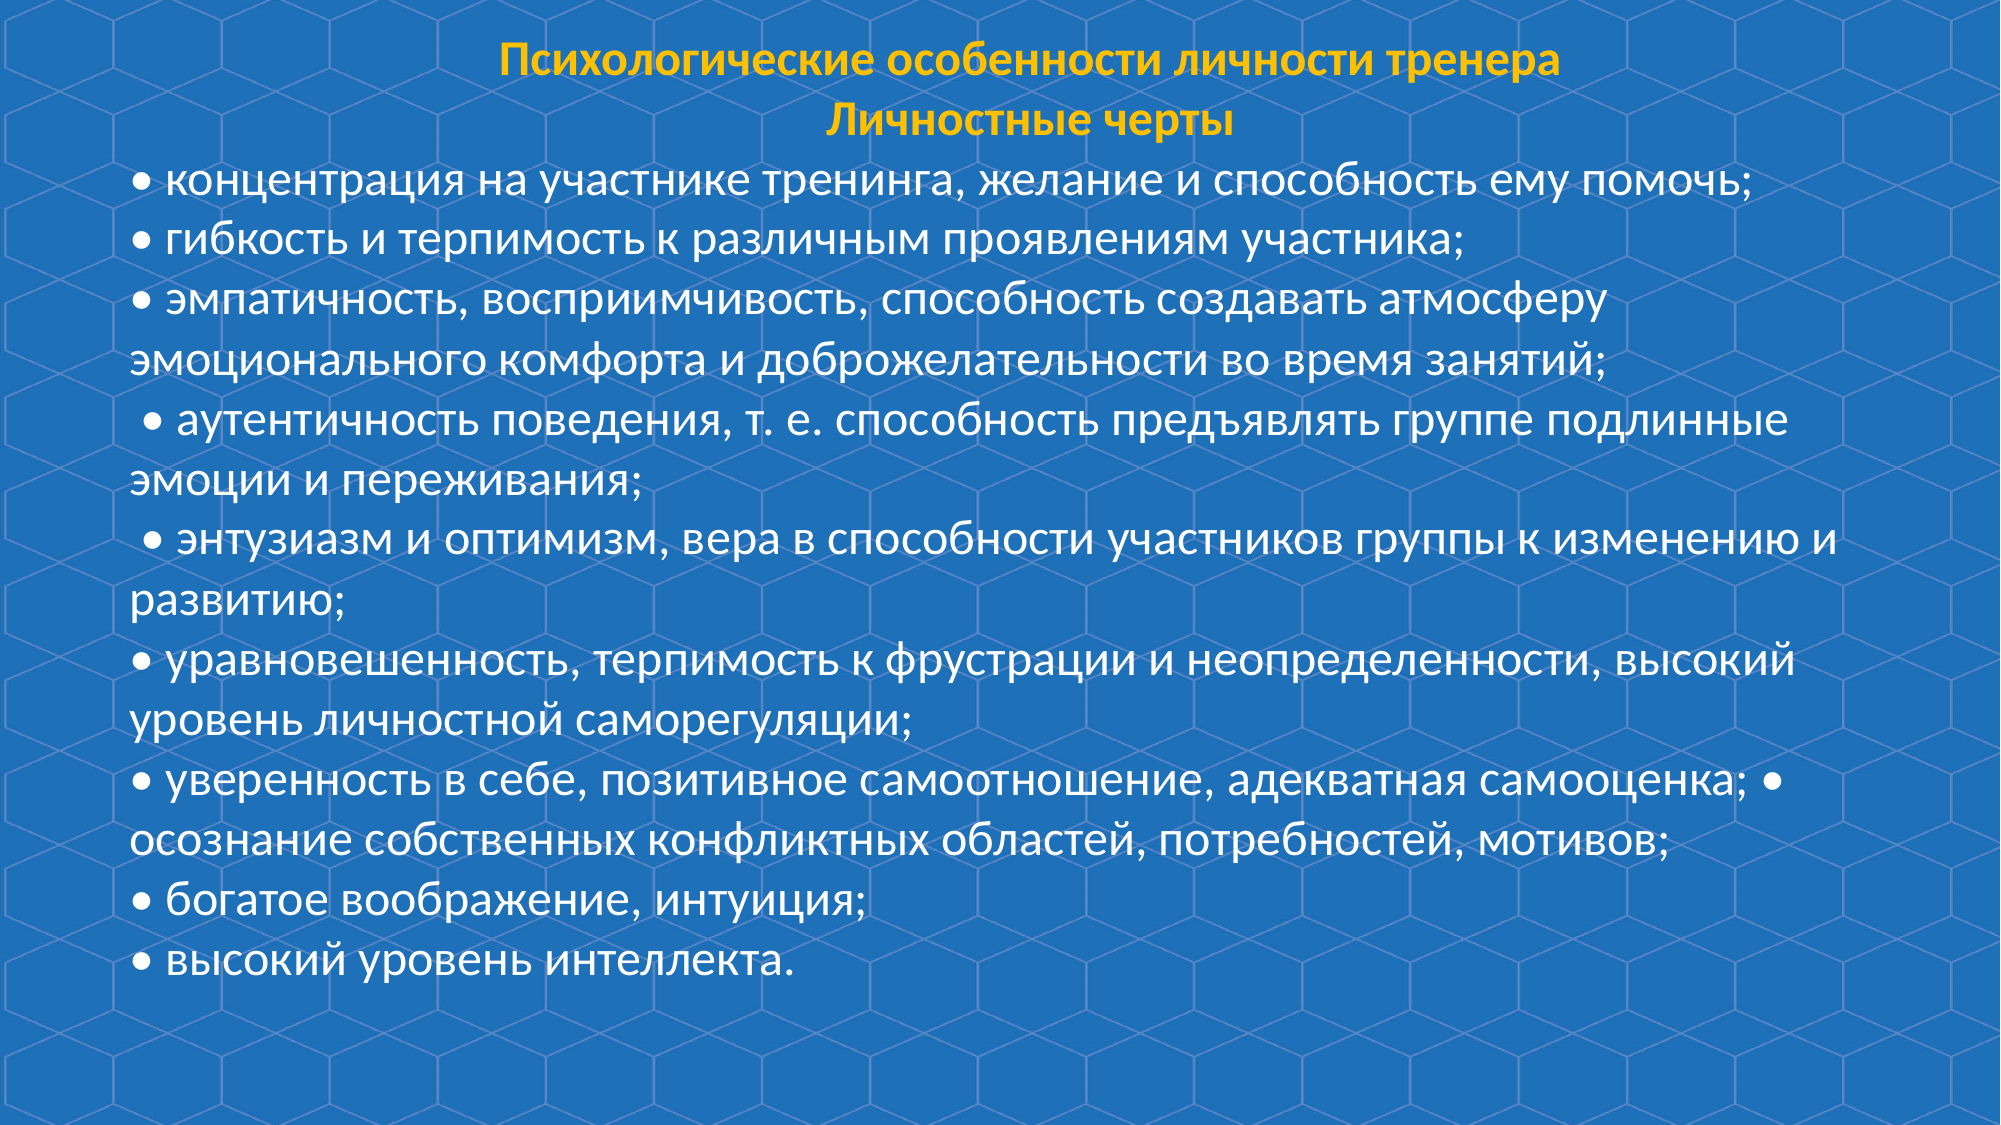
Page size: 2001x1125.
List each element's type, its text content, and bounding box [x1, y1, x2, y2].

text_box Психологические особенности личности тренера Личностные черты • концентрация на участнике тренинга, желание и способность ему помочь; • гибкость и терпимость к различным проявлениям участника; • эмпатичность, восприимчивость, способность создавать атмосферу эмоционального комфорта и доброжелательности во время занятий; • аутентичность поведения, т. е. способность предъявлять группе подлинные эмоции и переживания; • энтузиазм и оптимизм, вера в способности участников группы к изменению и развитию; • уравновешенность, терпимость к фрустрации и неопределенности, высокий уровень личностной саморегуляции; • уверенность в себе, позитивное самоотношение, адекватная самооценка; • осознание собственных конфликтных областей, потребностей, мотивов; • богатое воображение, интуиция; • высокий уровень интеллекта. [114, 17, 1947, 993]
picture [0, 0, 2000, 1125]
